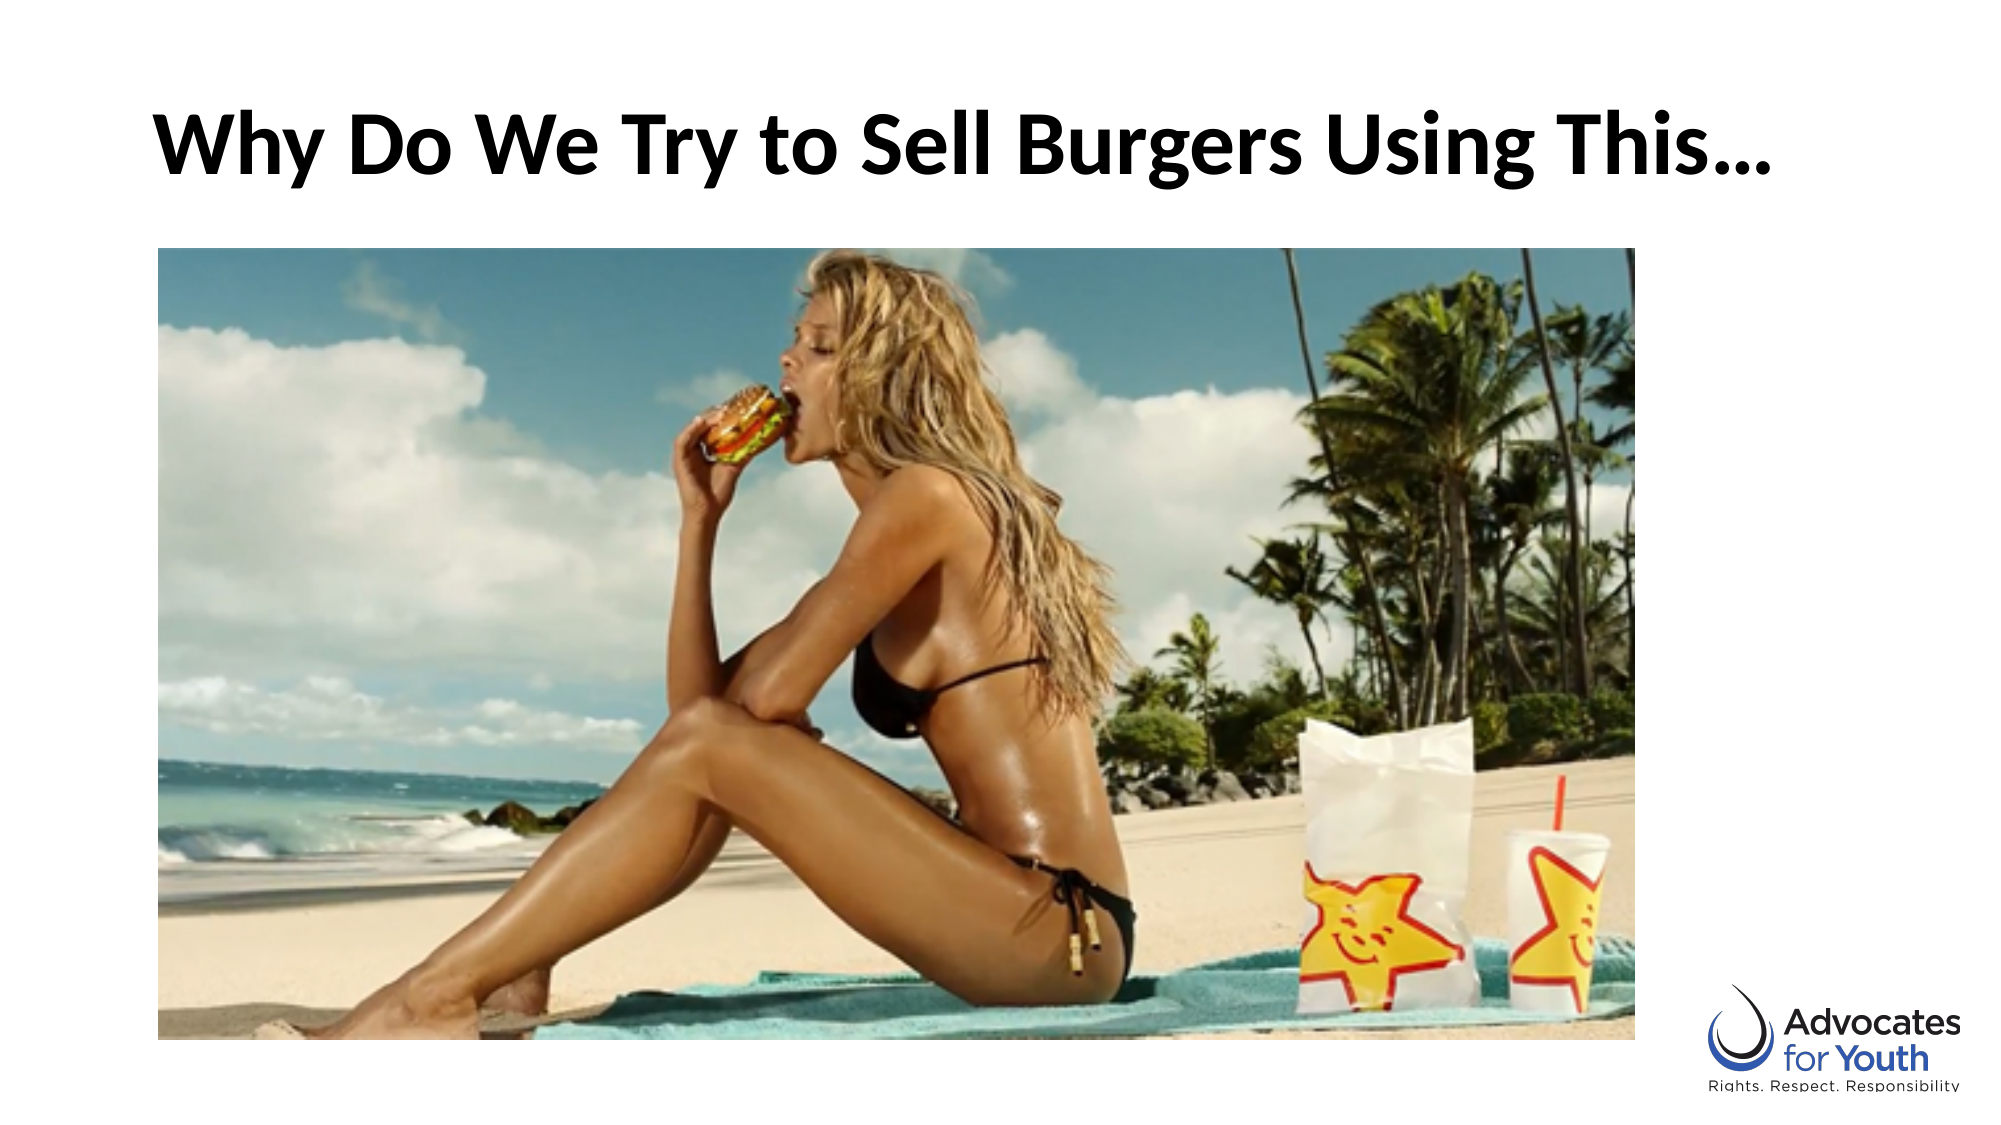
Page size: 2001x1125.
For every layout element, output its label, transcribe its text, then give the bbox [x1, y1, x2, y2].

picture [1707, 984, 1960, 1093]
title Why Do We Try to Sell Burgers Using This… [137, 36, 1863, 254]
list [158, 248, 1635, 1040]
